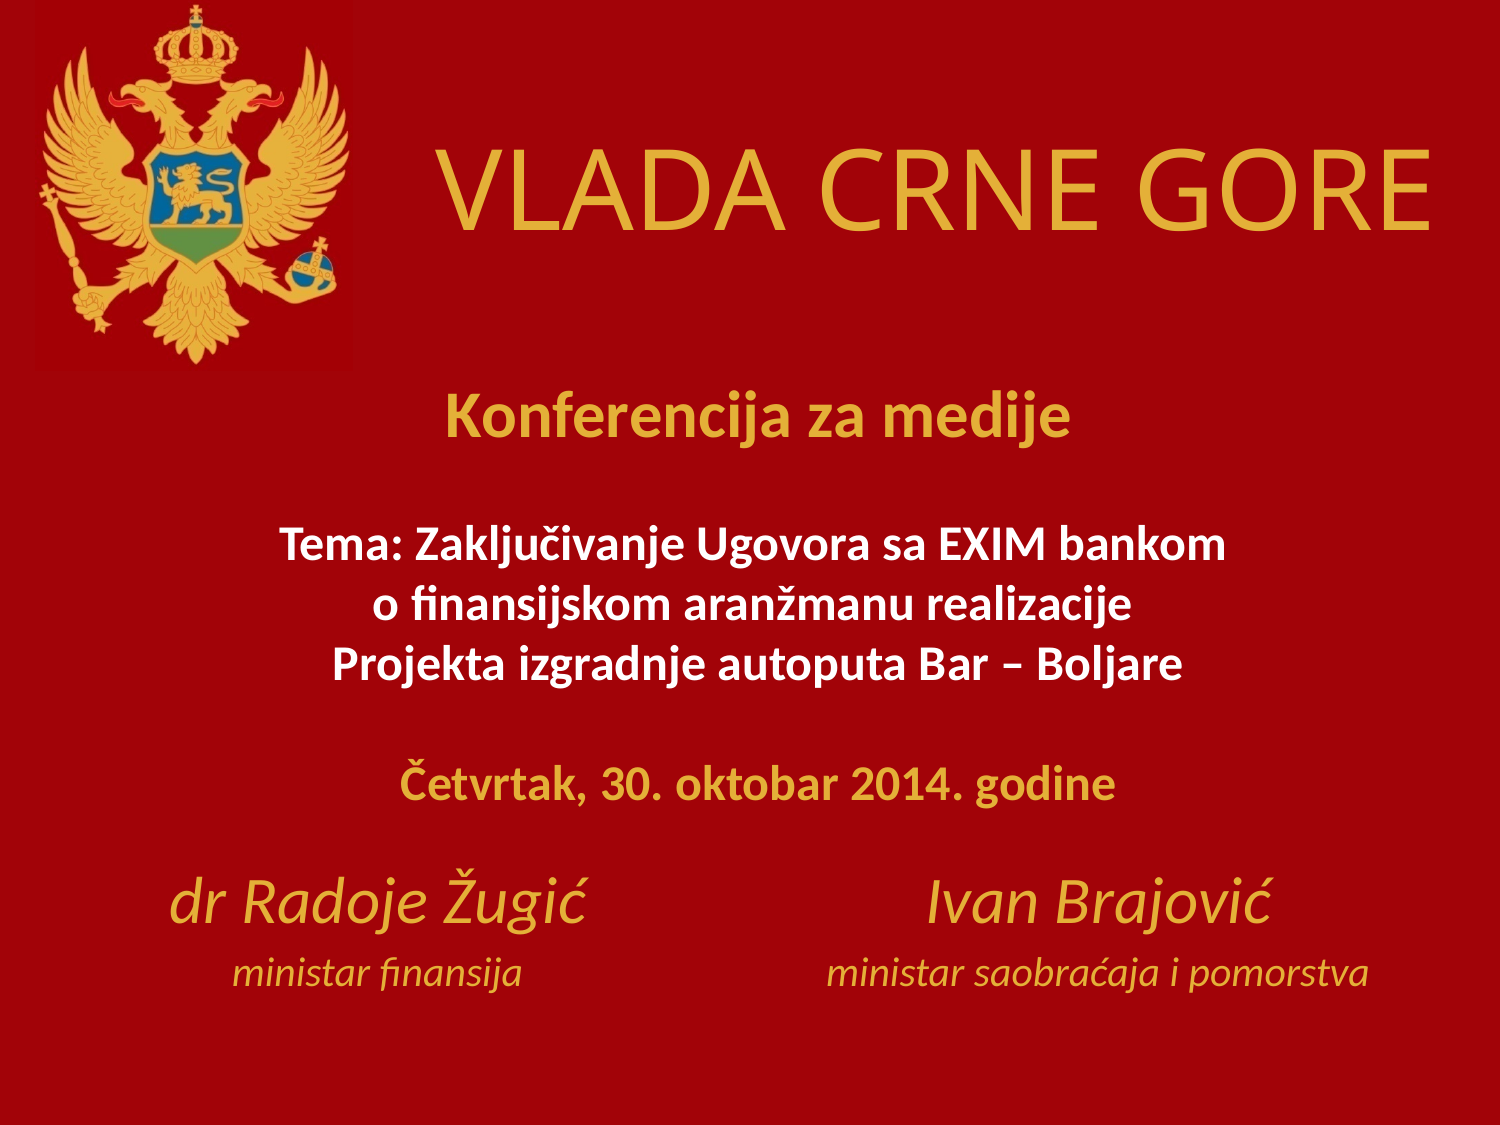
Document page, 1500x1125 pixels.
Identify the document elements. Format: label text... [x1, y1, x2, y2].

text_box Konferencija za medije Tema: Zaključivanje Ugovora sa EXIM bankom o finansijskom aranžmanu realizacije Projekta izgradnje autoputa Bar – Boljare Četvrtak, 30. oktobar 2014. godine [17, 363, 1500, 818]
picture [34, 0, 354, 372]
text_box Ivan Brajović ministar saobraćaja i pomorstva [749, 822, 1447, 1029]
subtitle dr Radoje Žugić ministar finansija [29, 822, 727, 1029]
title VLADA CRNE GORE [371, 66, 1500, 305]
